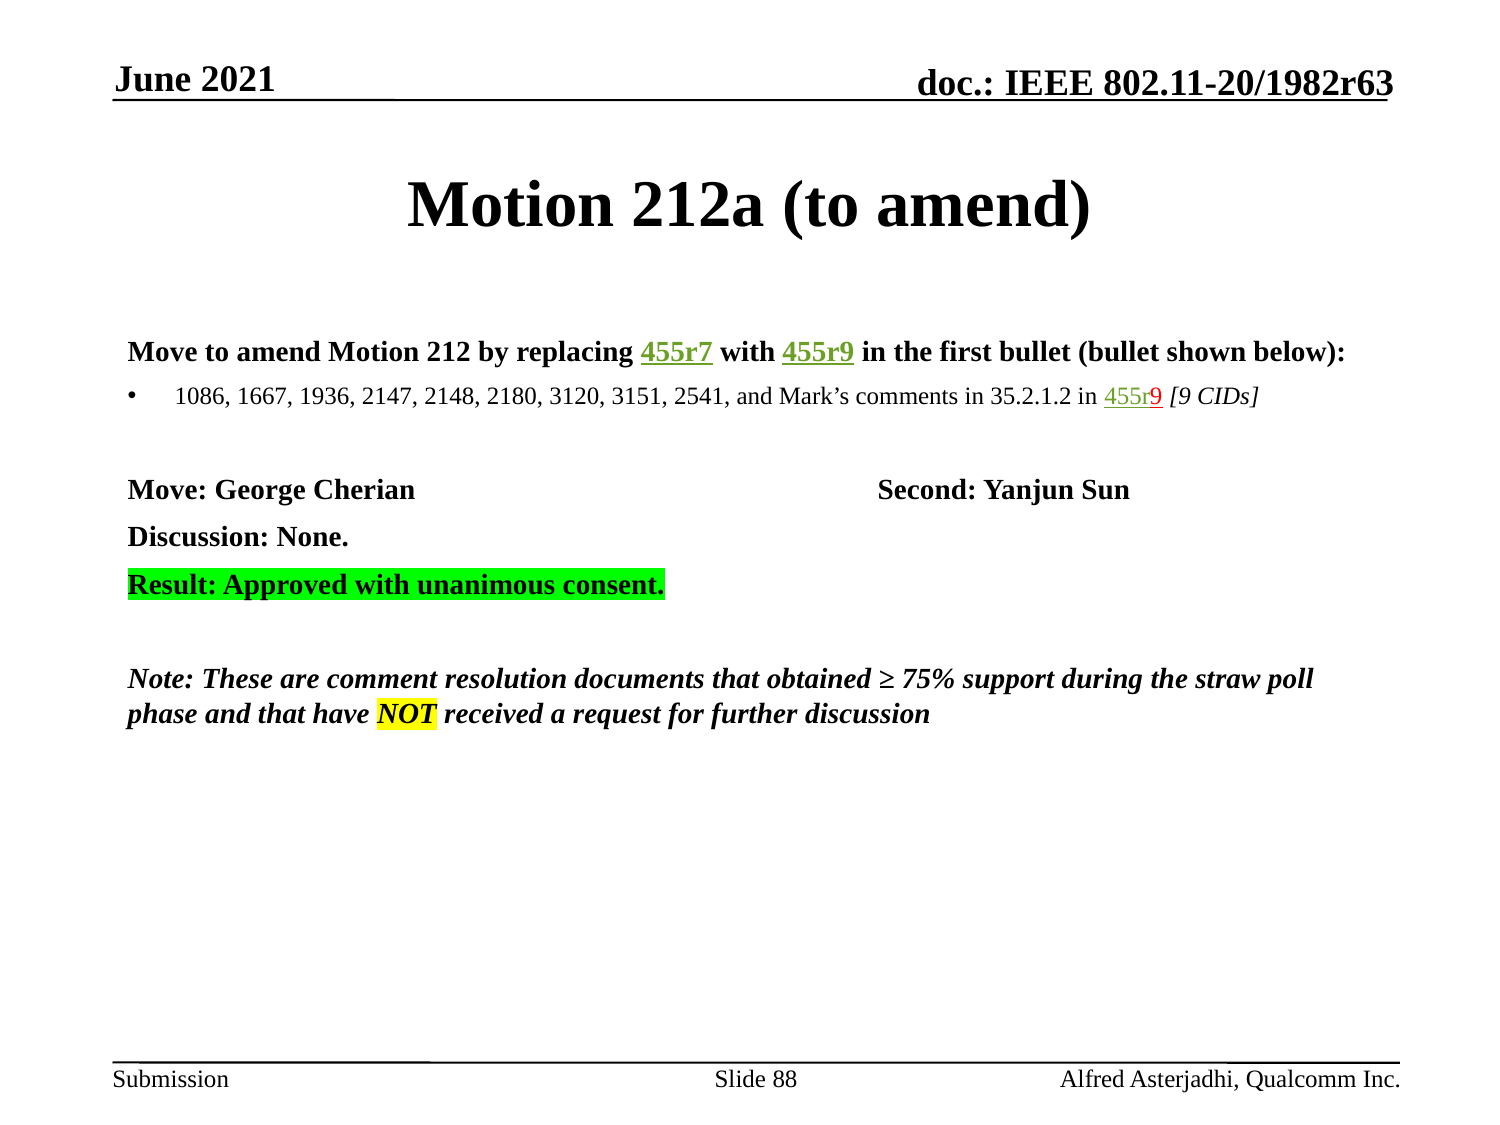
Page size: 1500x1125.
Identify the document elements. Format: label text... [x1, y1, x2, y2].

title Motion 212a (to amend) [112, 112, 1388, 288]
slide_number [114, 54, 423, 100]
slide_number Slide 88 [712, 1061, 800, 1123]
list Move to amend Motion 212 by replacing 455r7 with 455r9 in the first bullet (bullet shown below): 1086, 1667, 1936, 2147, 2148, 2180, 3120, 3151, 2541, and Mark’s comments in 35.2.1.2 in 455r9 [9 CIDs] Move: George Cherian Second: Yanjun Sun Discussion: None. Result: Approved with unanimous consent. Note: These are comment resolution documents that obtained ≥ 75% support during the straw poll phase and that have NOT received a request for further discussion [112, 324, 1388, 1063]
footer Alfred Asterjadhi, Qualcomm Inc. [878, 1061, 1402, 1093]
